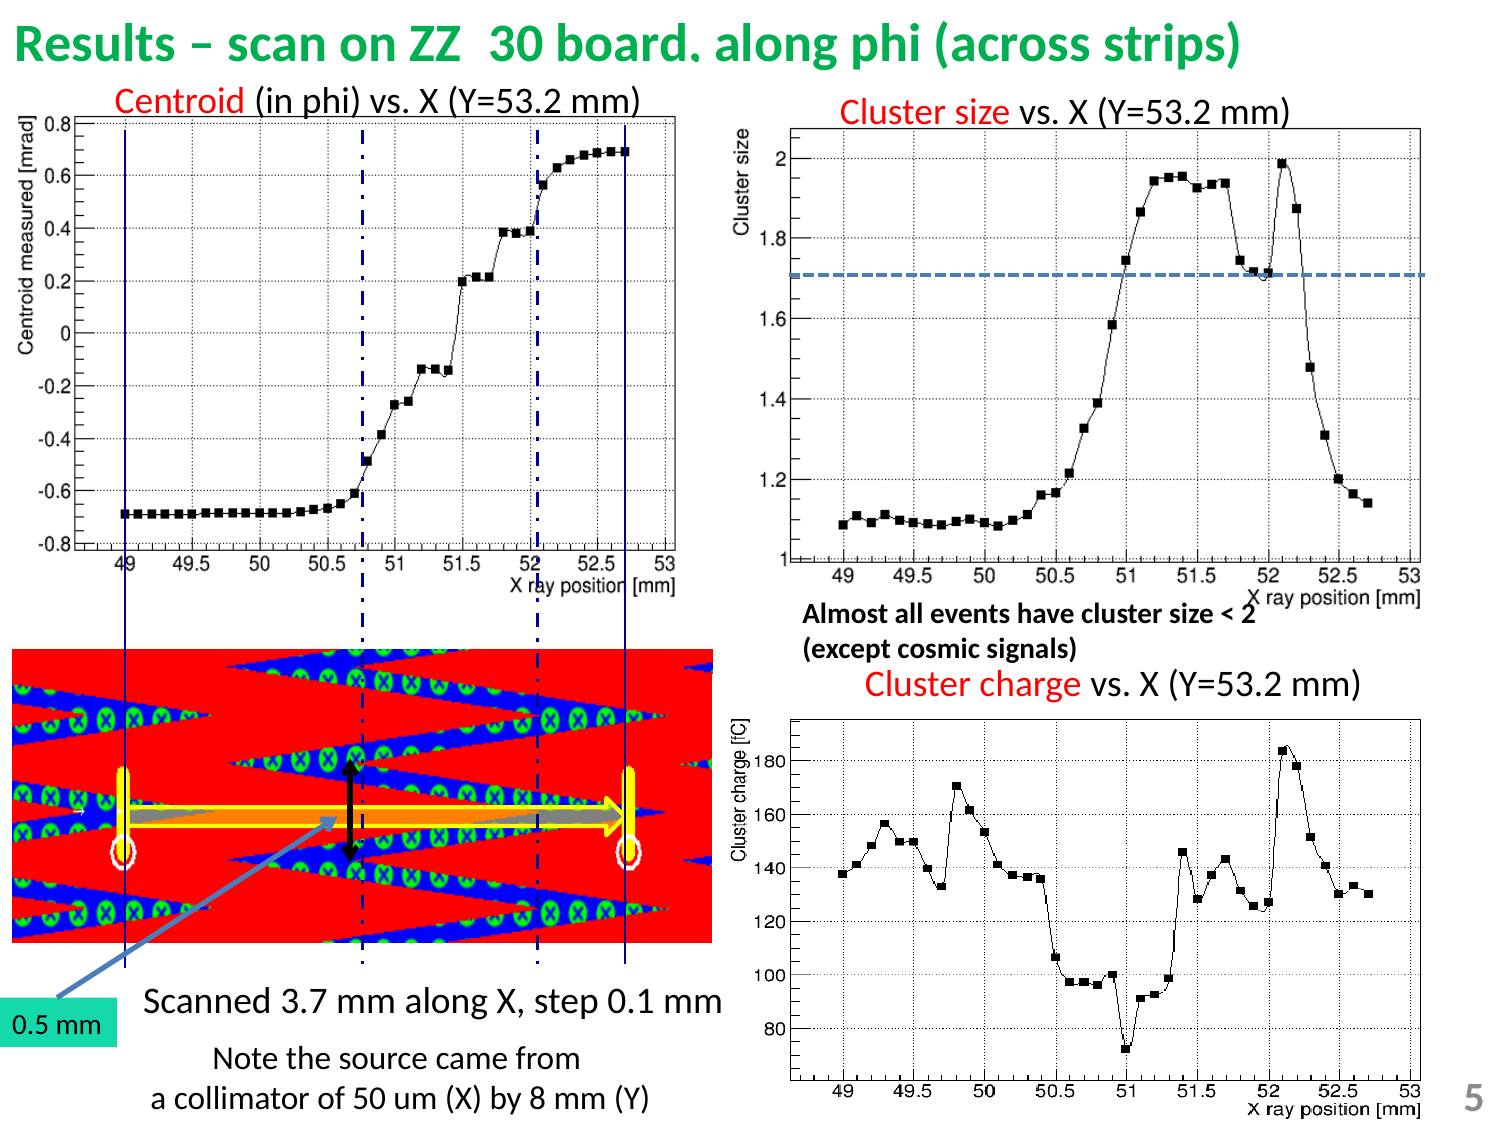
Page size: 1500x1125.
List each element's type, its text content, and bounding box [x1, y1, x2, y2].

picture [626, 649, 1500, 1125]
text_box Note the source came from a collimator of 50 um (X) by 8 mm (Y) [12, 1029, 707, 1124]
picture [363, 649, 537, 943]
picture [12, 649, 124, 943]
text_box Scanned 3.7 mm along X, step 0.1 mm [128, 968, 707, 1029]
picture [538, 649, 624, 943]
text_box Results – scan on ZZ_30 board, along phi (across strips) [0, 0, 1500, 74]
text_box Almost all events have cluster size < 2 (except cosmic signals) [787, 626, 1452, 673]
picture [0, 62, 1500, 618]
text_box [56, 816, 338, 998]
picture [126, 649, 362, 943]
text_box 0.5 mm [0, 997, 117, 1048]
